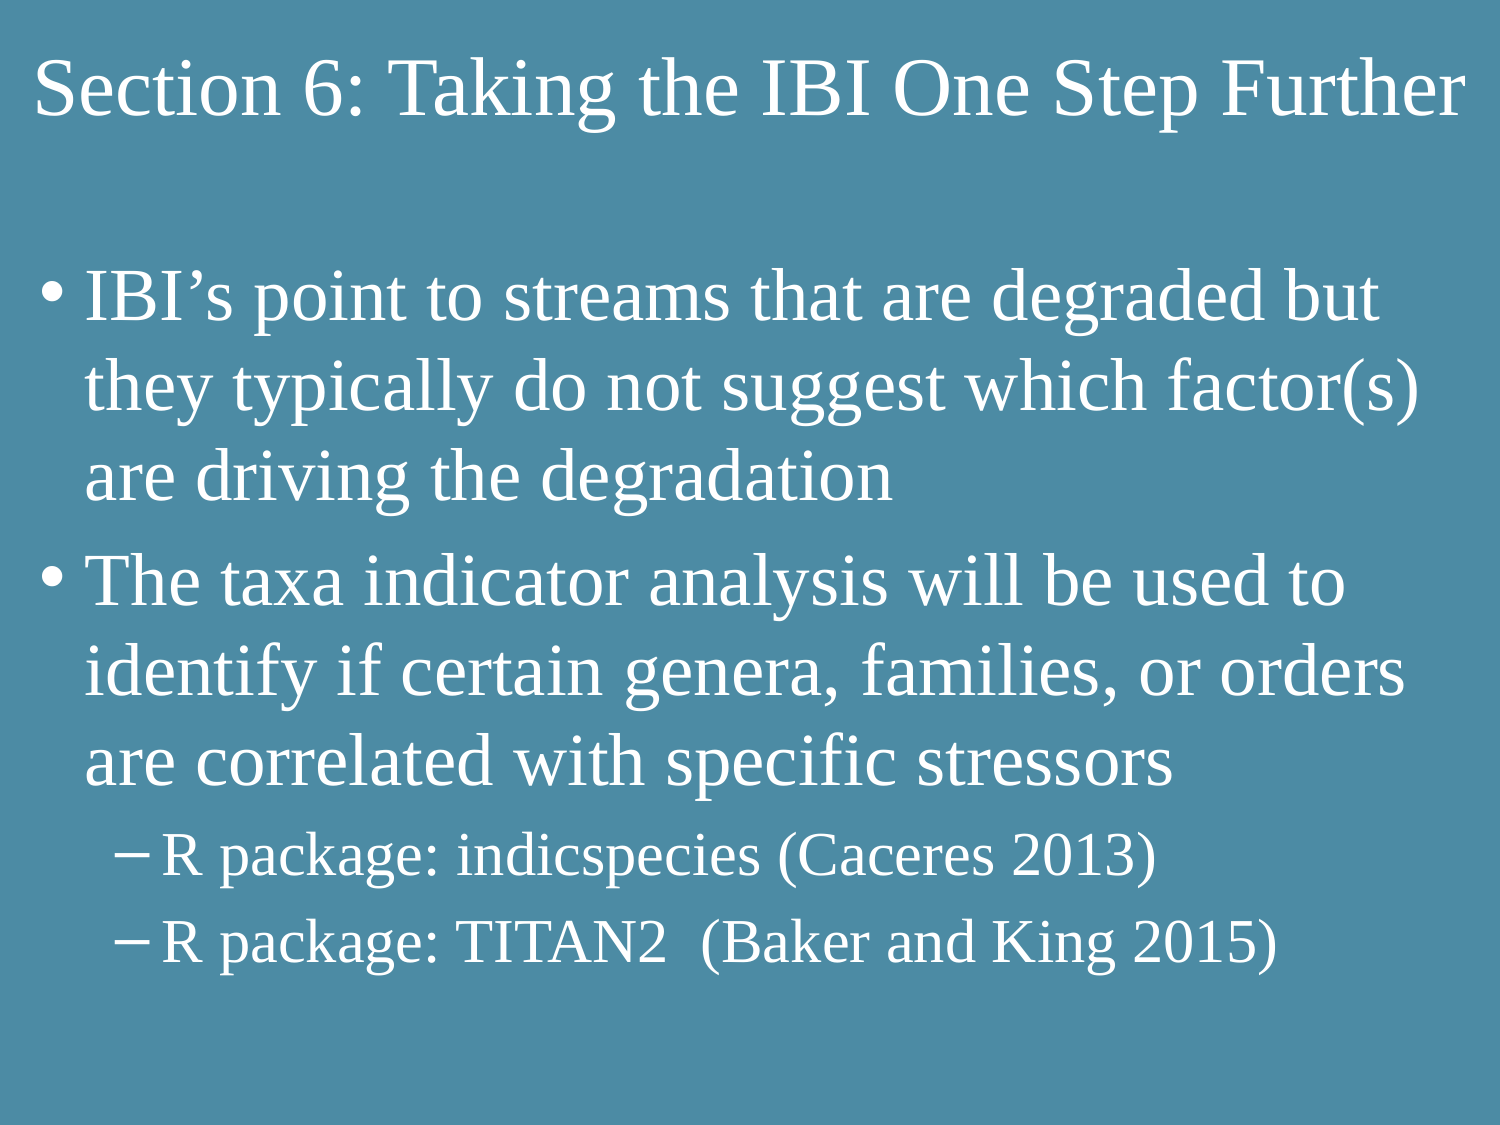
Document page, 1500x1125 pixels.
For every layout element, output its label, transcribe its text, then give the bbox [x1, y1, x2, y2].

title Section 6: Taking the IBI One Step Further [0, 24, 1500, 200]
list IBI’s point to streams that are degraded but they typically do not suggest which factor(s) are driving the degradation The taxa indicator analysis will be used to identify if certain genera, families, or orders are correlated with specific stressors R package: indicspecies (Caceres 2013) R package: TITAN2 (Baker and King 2015) [24, 237, 1463, 1100]
